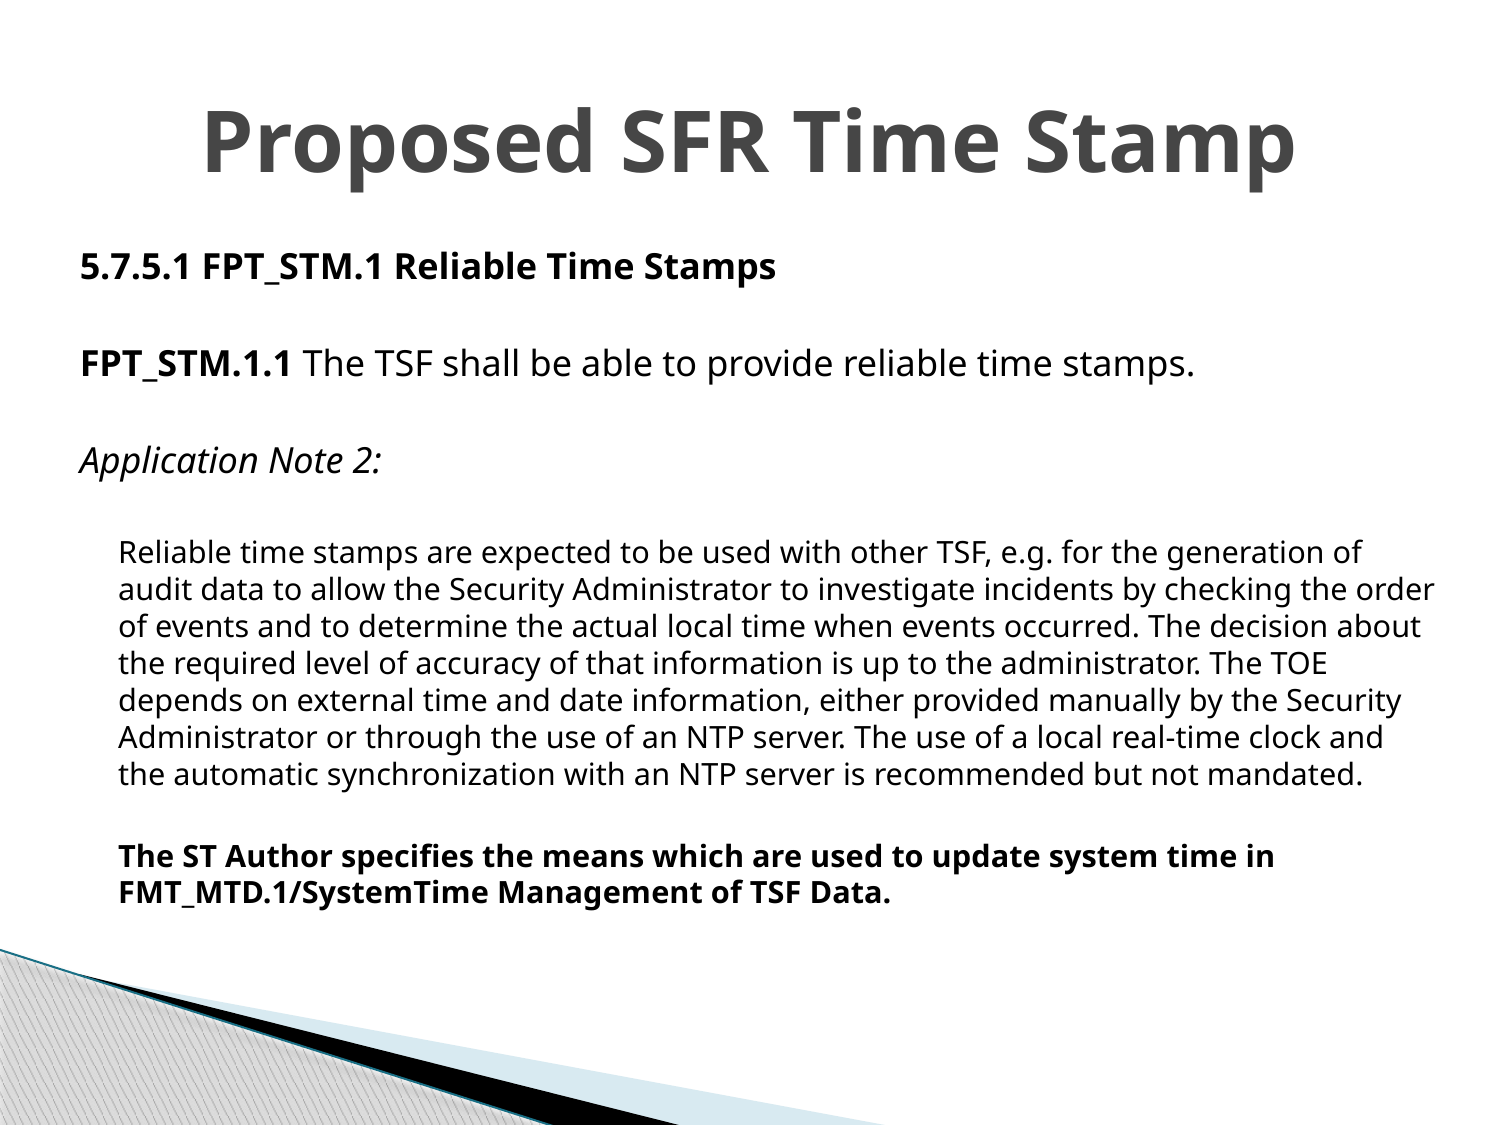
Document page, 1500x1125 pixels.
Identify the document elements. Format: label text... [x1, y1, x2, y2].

title Proposed SFR Time Stamp [75, 45, 1425, 233]
list 5.7.5.1 FPT_STM.1 Reliable Time Stamps FPT_STM.1.1 The TSF shall be able to provide reliable time stamps. Application Note 2: Reliable time stamps are expected to be used with other TSF, e.g. for the generation of audit data to allow the Security Administrator to investigate incidents by checking the order of events and to determine the actual local time when events occurred. The decision about the required level of accuracy of that information is up to the administrator. The TOE depends on external time and date information, either provided manually by the Security Administrator or through the use of an NTP server. The use of a local real-time clock and the automatic synchronization with an NTP server is recommended but not mandated. The ST Author specifies the means which are used to update system time in FMT_MTD.1/SystemTime Management of TSF Data. [48, 236, 1452, 958]
